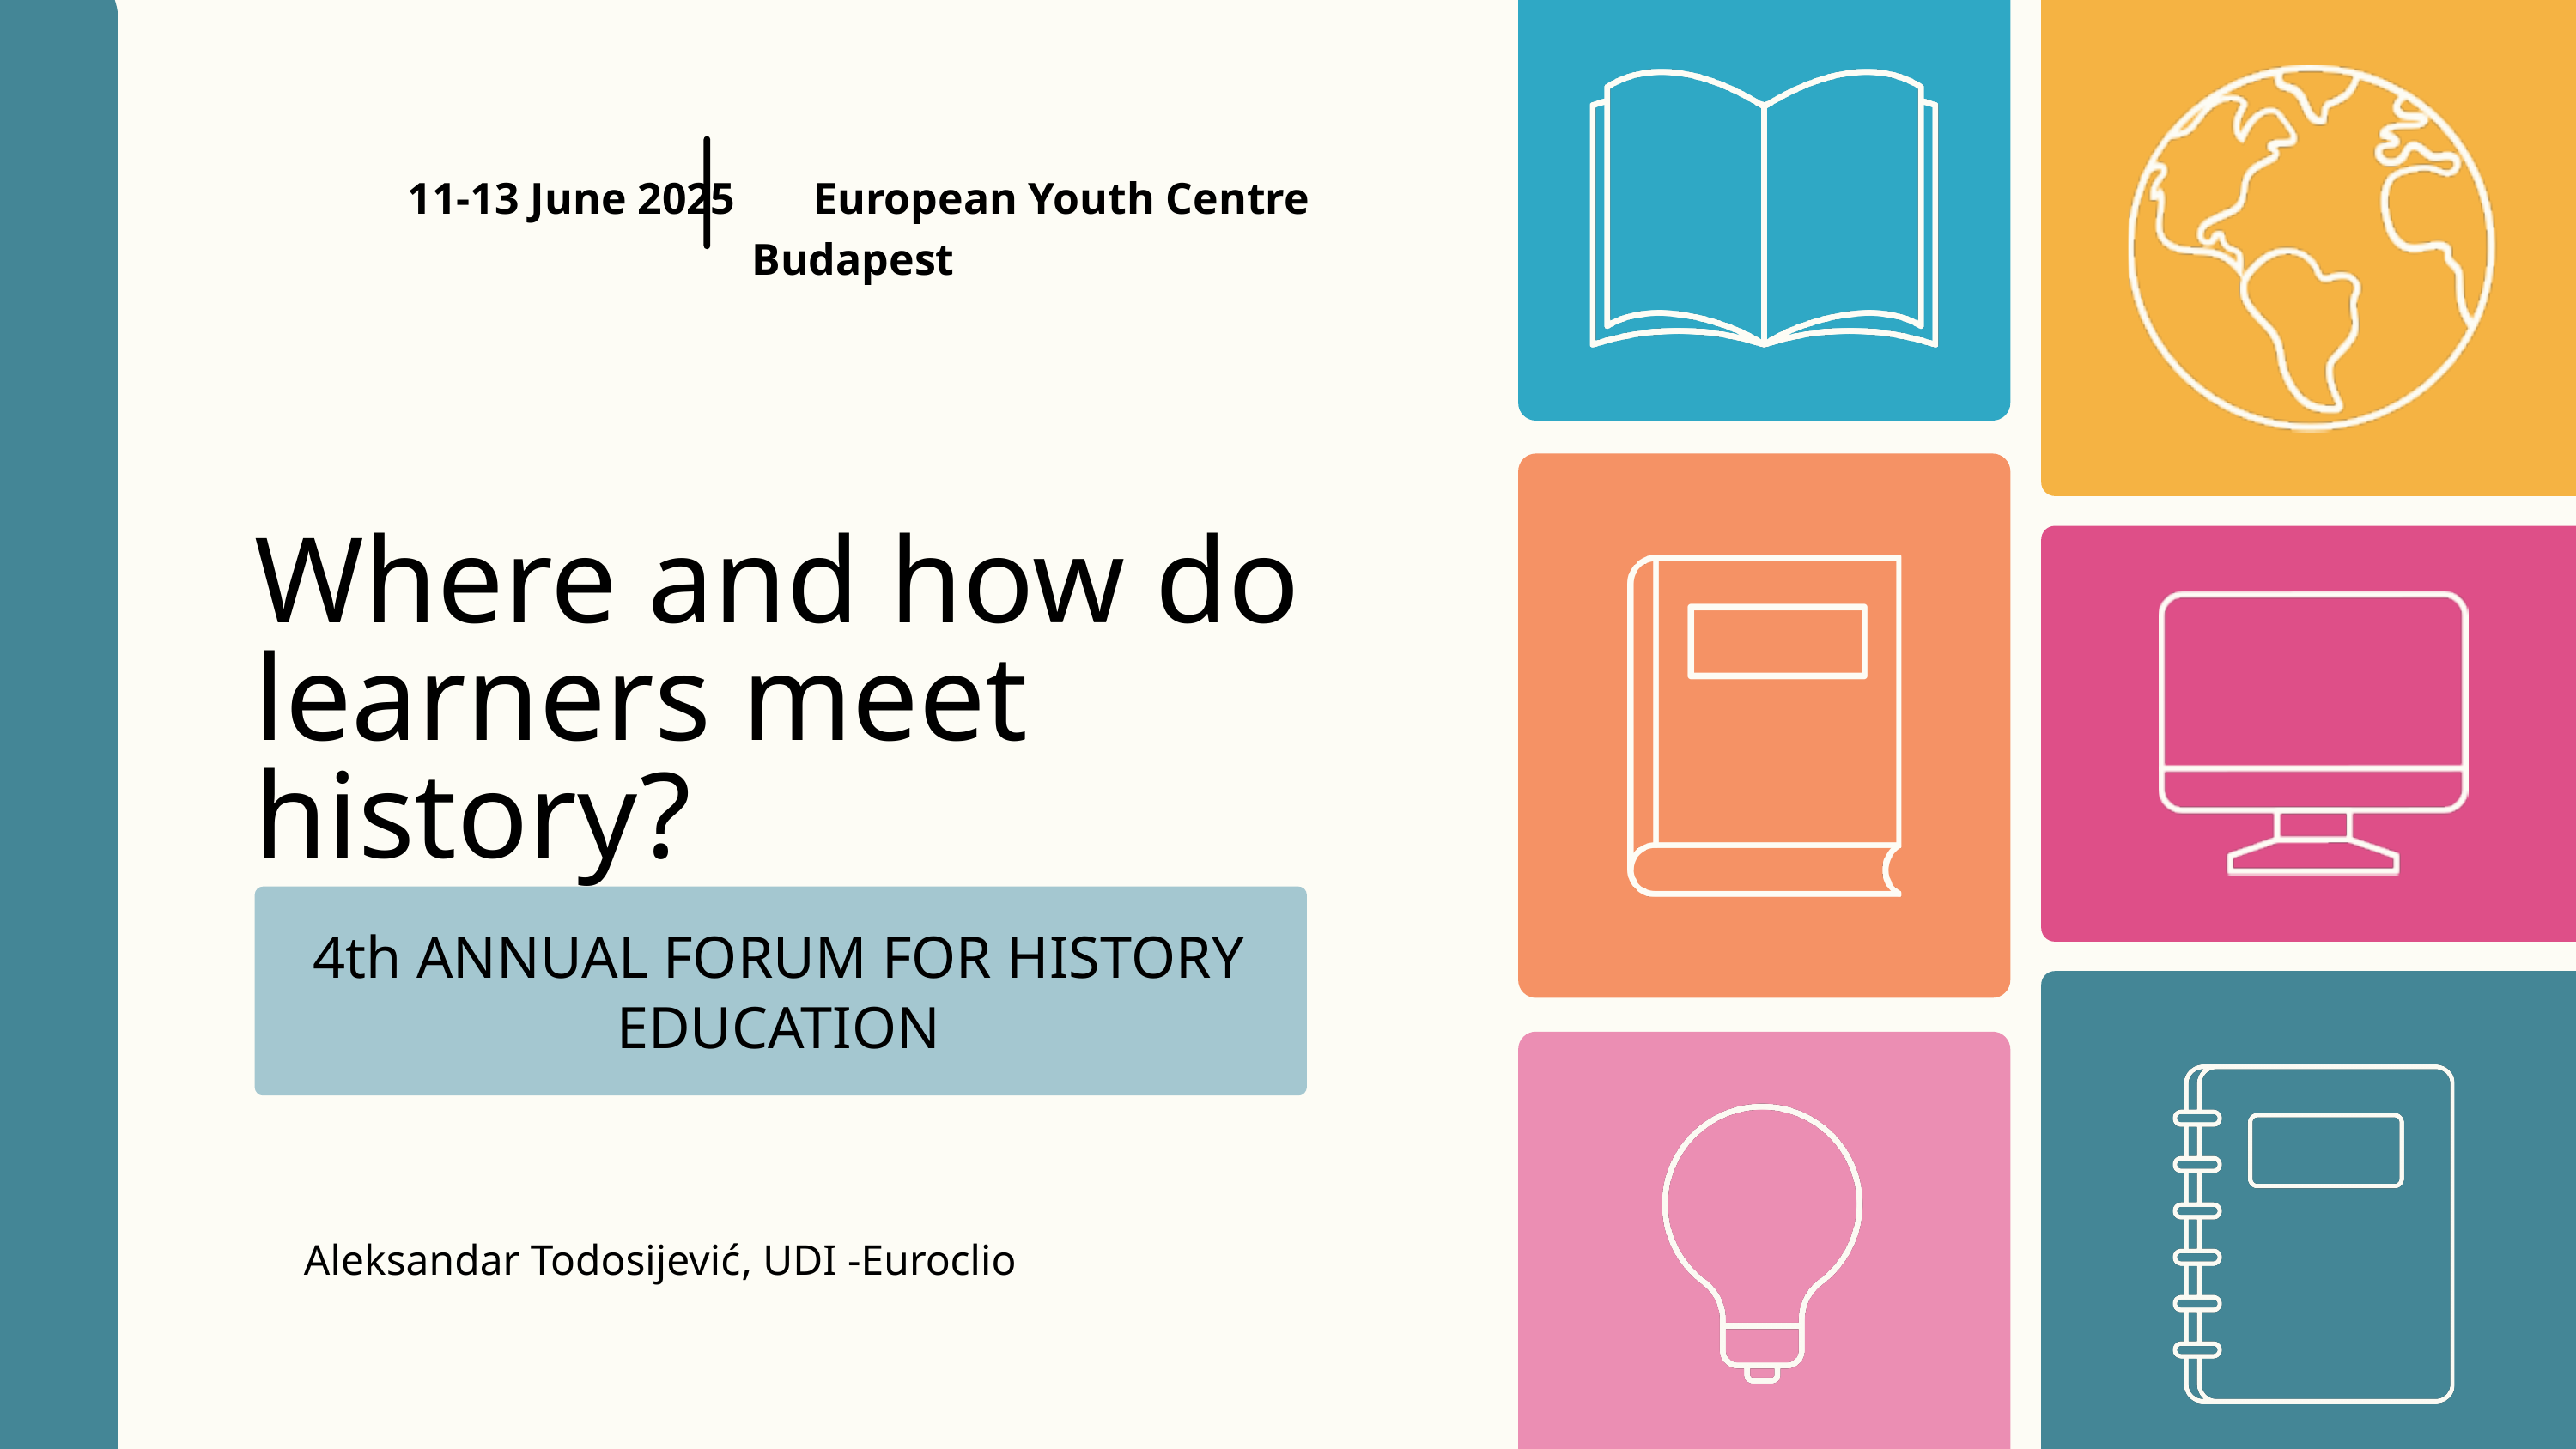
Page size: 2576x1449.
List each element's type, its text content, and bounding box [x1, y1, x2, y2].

text_box 11-13 June 2025 European Youth Centre Budapest [316, 162, 1401, 283]
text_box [2040, 970, 2576, 1449]
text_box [1517, 0, 2011, 421]
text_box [1517, 1031, 2011, 1449]
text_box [2040, 525, 2576, 943]
text_box Aleksandar Todosijević, UDI -Euroclio [304, 1232, 1254, 1283]
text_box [0, 0, 118, 1449]
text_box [1517, 453, 2011, 998]
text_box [2040, 0, 2576, 497]
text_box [254, 886, 1308, 1096]
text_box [703, 136, 711, 250]
text_box Where and how do learners meet history? [254, 527, 1431, 882]
